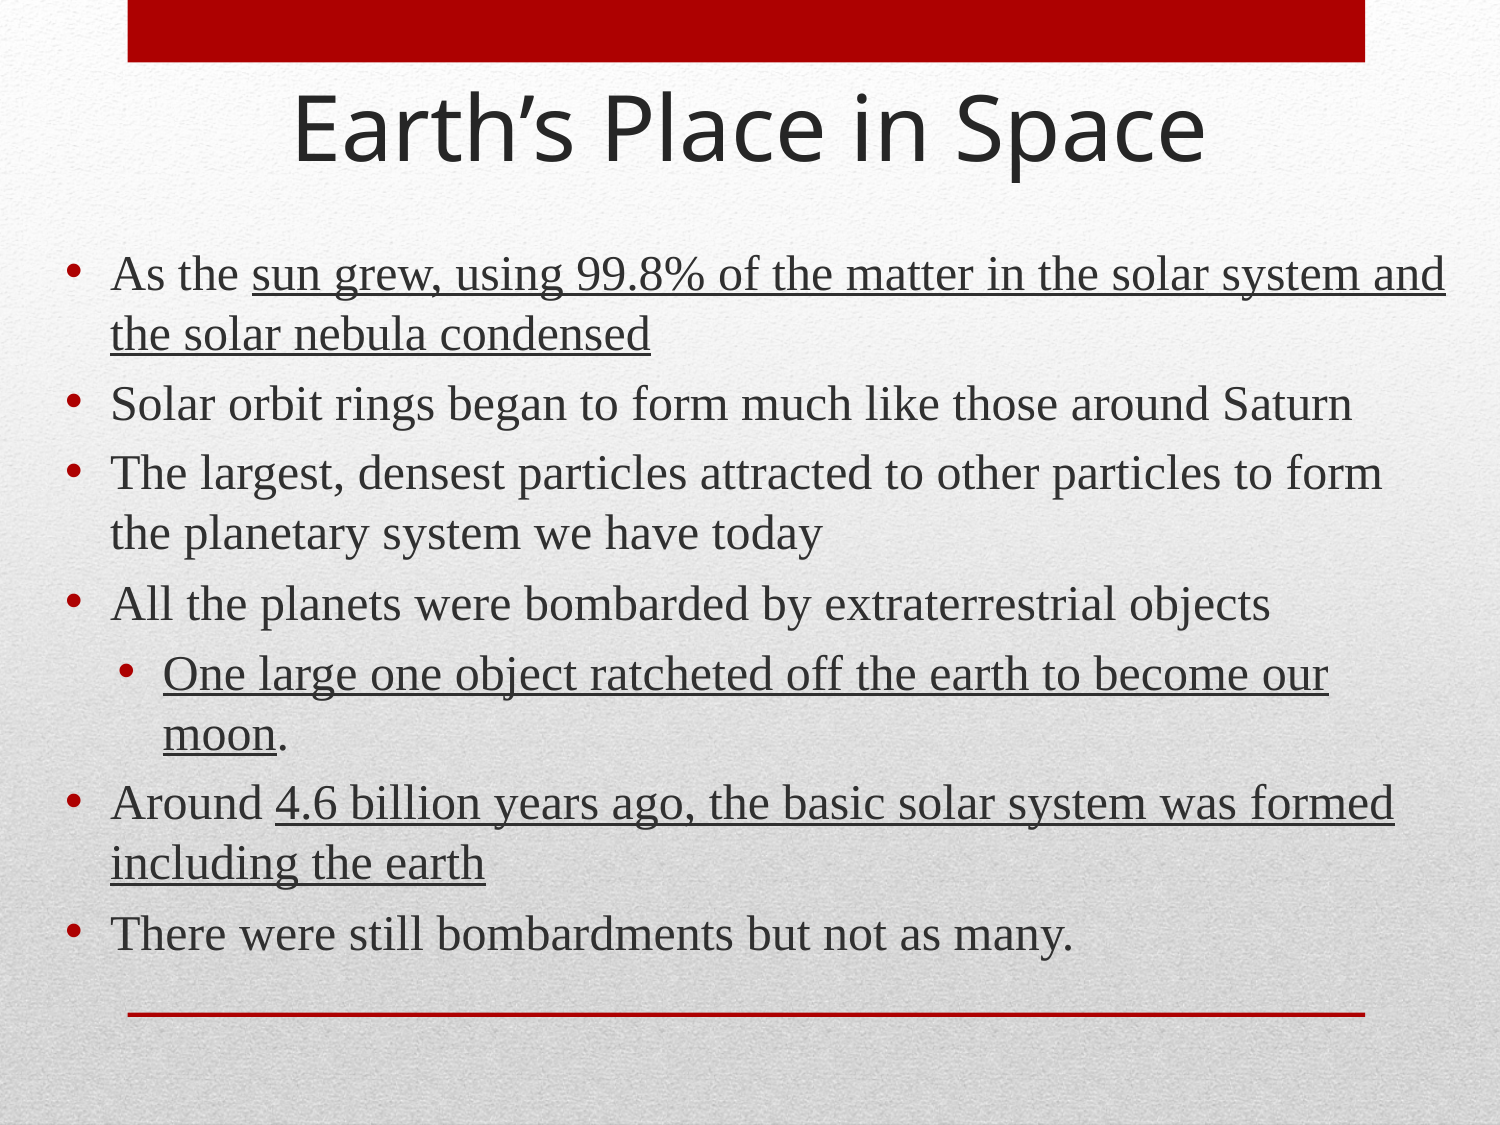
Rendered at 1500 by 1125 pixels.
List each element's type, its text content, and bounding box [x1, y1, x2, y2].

title Earth’s Place in Space [174, 0, 1325, 187]
list As the sun grew, using 99.8% of the matter in the solar system and the solar nebula condensed Solar orbit rings began to form much like those around Saturn The largest, densest particles attracted to other particles to form the planetary system we have today All the planets were bombarded by extraterrestrial objects One large one object ratcheted off the earth to become our moon. Around 4.6 billion years ago, the basic solar system was formed including the earth There were still bombardments but not as many. [50, 187, 1463, 1013]
